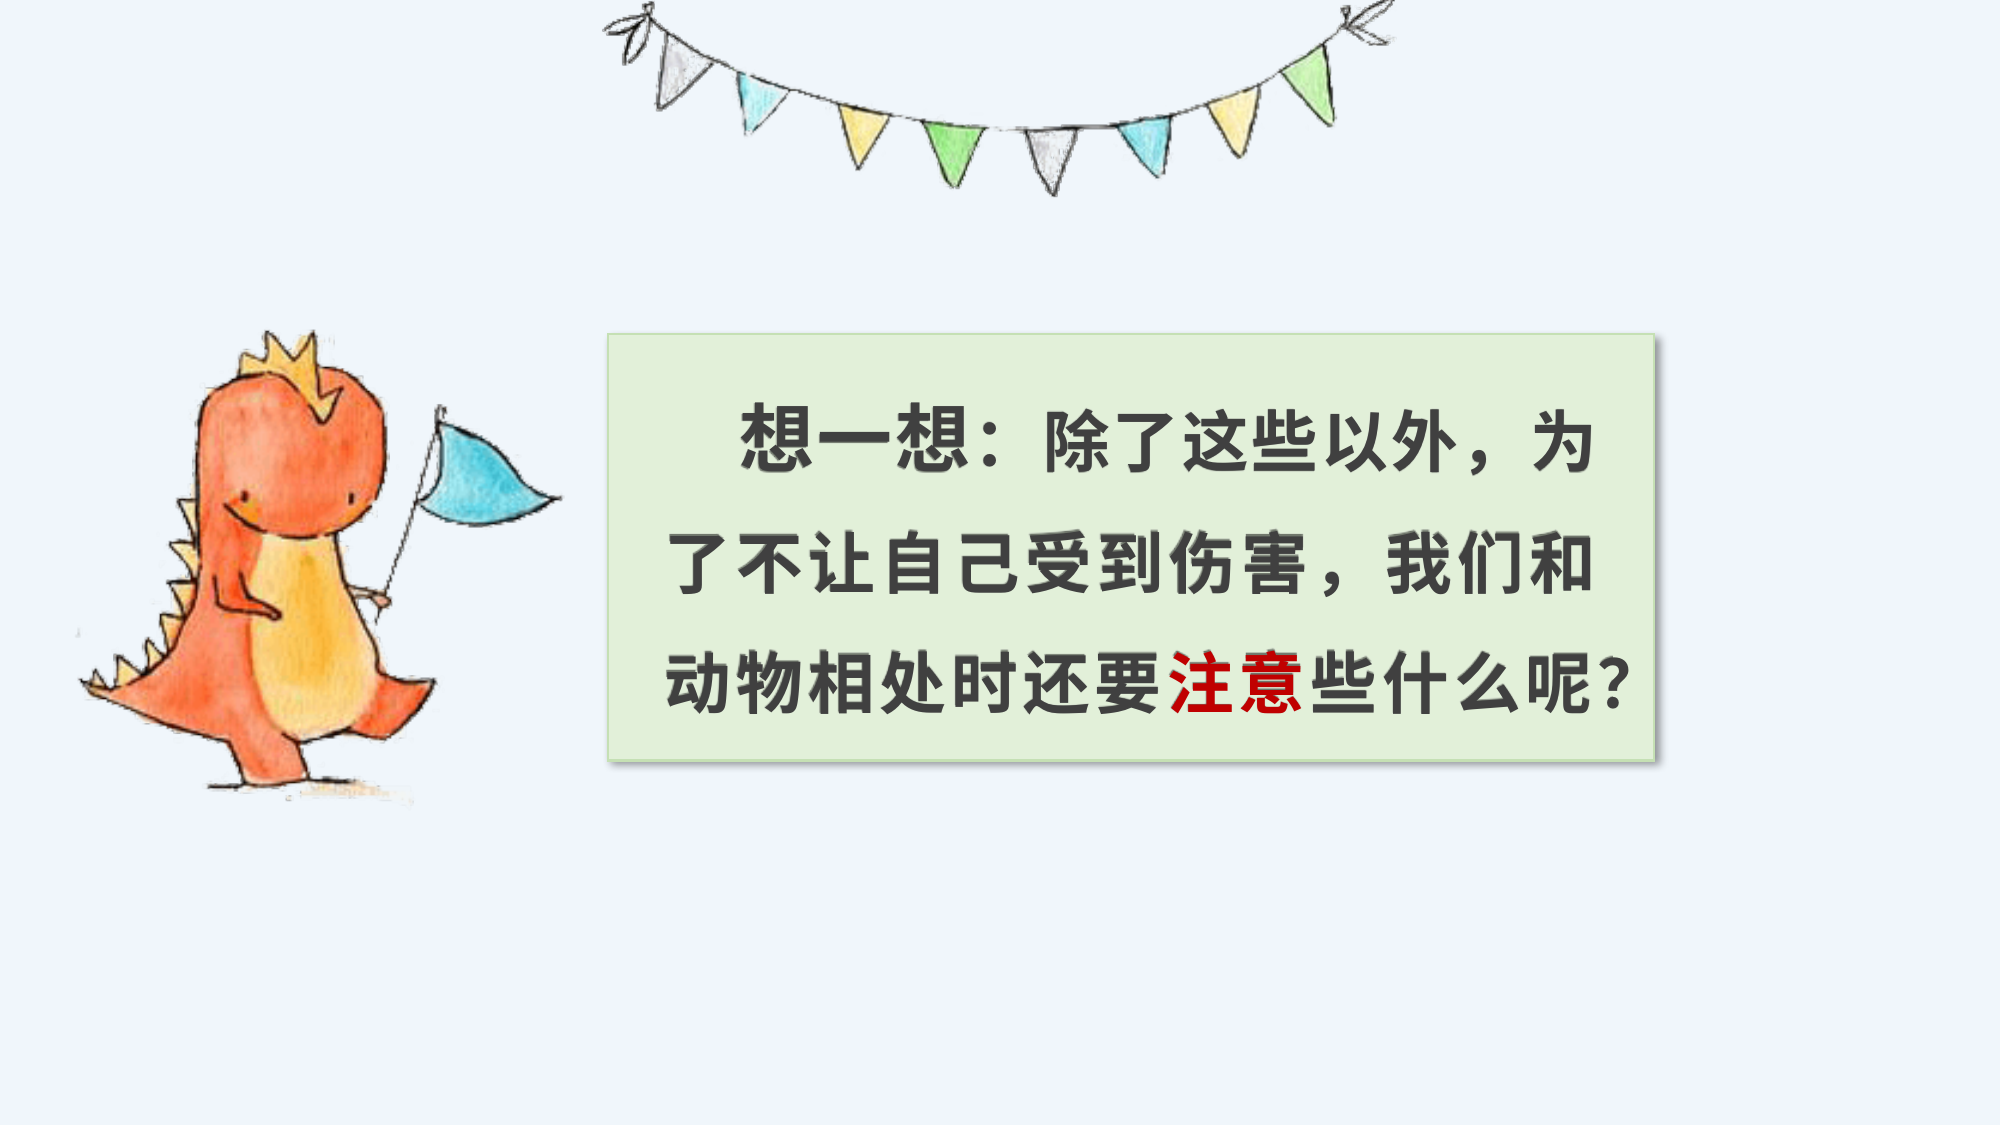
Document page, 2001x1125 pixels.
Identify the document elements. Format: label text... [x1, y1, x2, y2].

picture [33, 295, 608, 830]
text_box [608, 333, 1655, 762]
picture [589, 0, 1411, 237]
text_box 想一想：除了这些以外，为了不让自己受到伤害，我们和动物相处时还要注意些什么呢？ [649, 339, 1613, 729]
